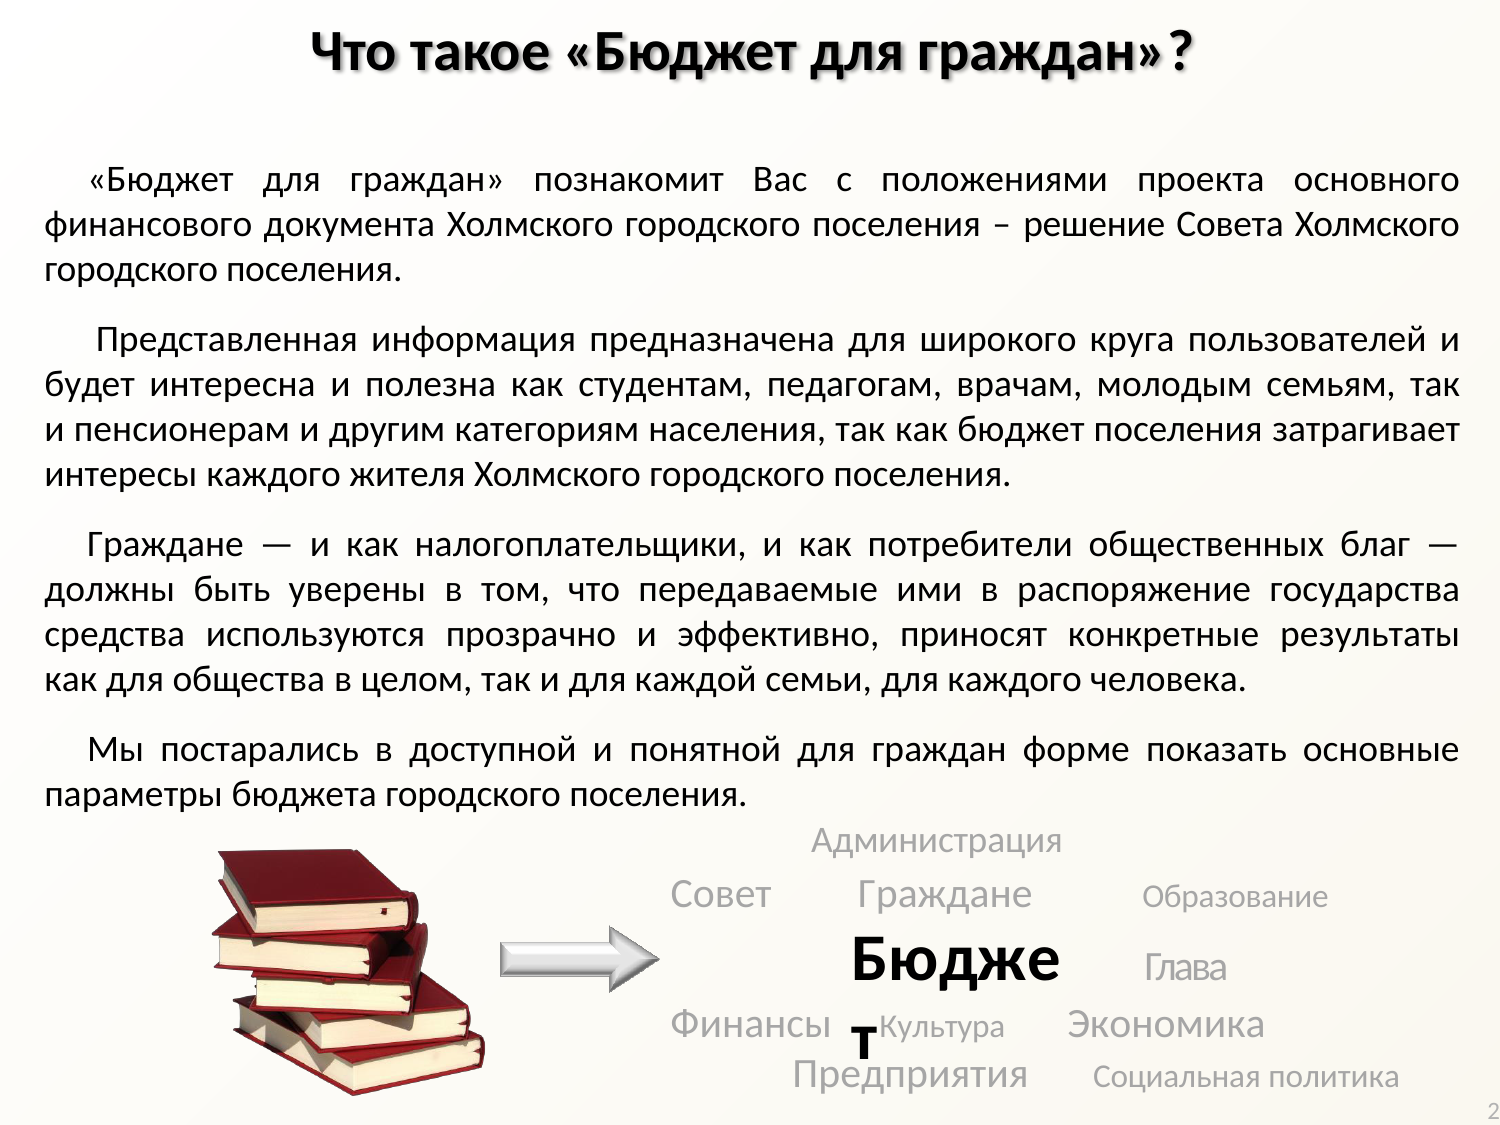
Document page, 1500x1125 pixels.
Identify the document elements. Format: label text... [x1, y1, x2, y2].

text_box Глава [1142, 939, 1348, 994]
text_box [194, 834, 492, 1104]
slide_number 2 [1149, 1094, 1500, 1125]
text_box Финансы [668, 995, 835, 1050]
text_box Что такое «Бюджет для граждан»? [2, 24, 1500, 127]
text_box Экономика Социальная политика [1065, 995, 1404, 1098]
text_box [499, 924, 660, 993]
text_box Совет [668, 865, 776, 920]
text_box Граждане Бюджет [849, 865, 1086, 1000]
text_box Образование [1140, 873, 1334, 918]
text_box Культура [877, 1003, 1006, 1045]
text_box «Бюджет для граждан» познакомит Вас с положениями проекта основного финансового документа Холмского городского поселения – решение Совета Холмского городского поселения. Представленная информация предназначена для широкого круга пользователей и будет интересна и полезна как студентам, педагогам, врачам, молодым семьям, так и пенсионерам и другим категориям населения, так как бюджет поселения затрагивает интересы каждого жителя Холмского городского поселения. Граждане — и как налогоплательщики, и как потребители общественных благ — должны быть уверены в том, что передаваемые ими в распоряжение государства средства используются прозрачно и эффективно, приносят конкретные результаты как для общества в целом, так и для каждой семьи, для каждого человека. Мы постарались в доступной и понятной для граждан форме показать основные параметры бюджета городского поселения. Администрация [42, 154, 1463, 805]
text_box Предприятия [790, 1045, 1031, 1100]
